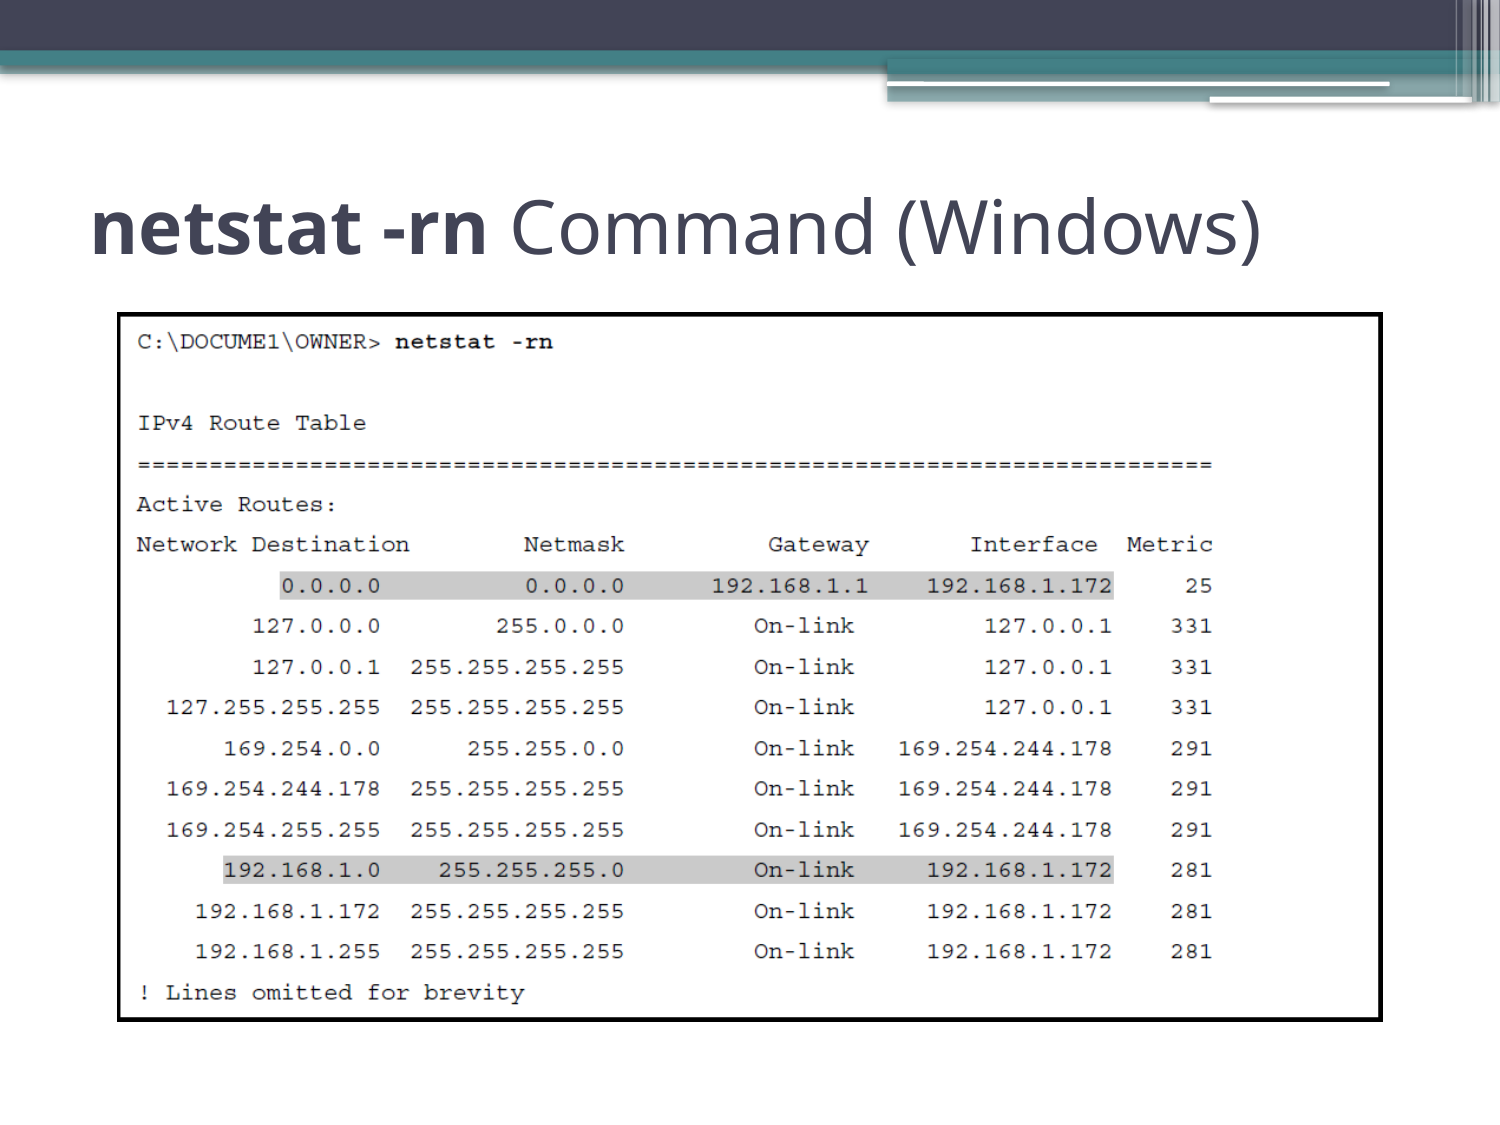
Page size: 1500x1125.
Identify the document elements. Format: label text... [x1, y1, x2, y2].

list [117, 312, 1383, 1023]
title netstat -rn Command (Windows) [75, 137, 1425, 313]
